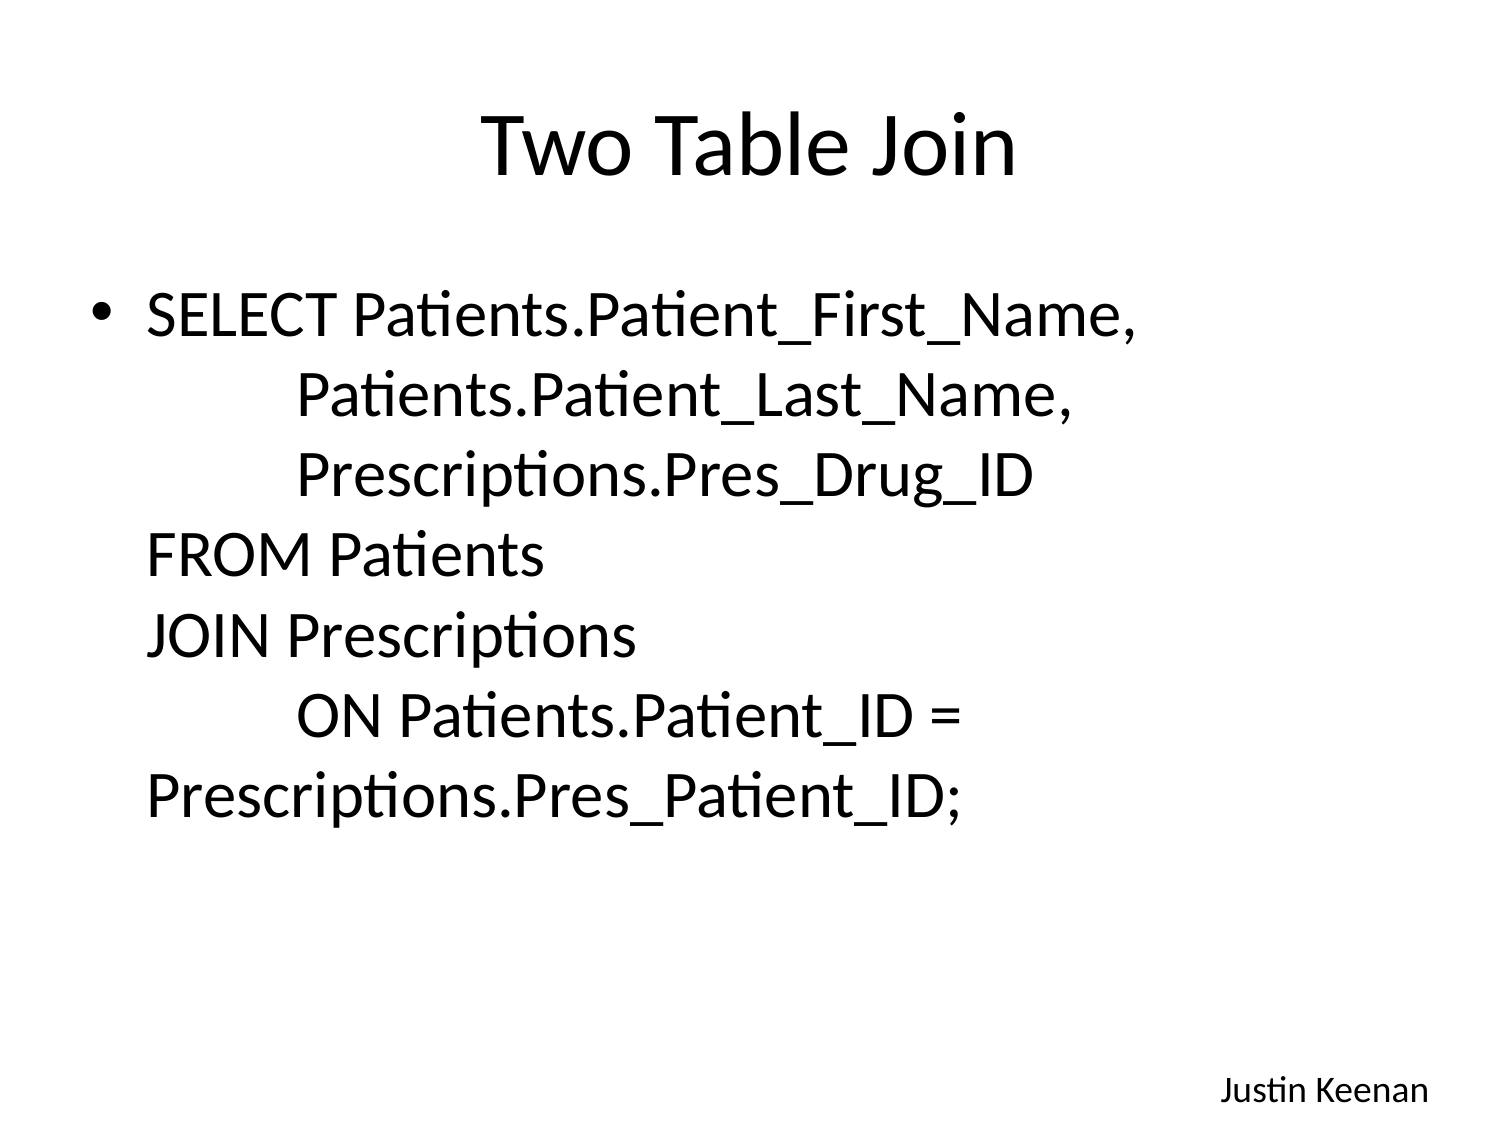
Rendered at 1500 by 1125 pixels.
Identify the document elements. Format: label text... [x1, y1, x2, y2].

list SELECT Patients.Patient_First_Name, Patients.Patient_Last_Name, Prescriptions.Pres_Drug_ID FROM Patients JOIN Prescriptions ON Patients.Patient_ID = Prescriptions.Pres_Patient_ID; [75, 262, 1425, 1005]
text_box Justin Keenan [1205, 1057, 1445, 1118]
title Two Table Join [75, 45, 1425, 233]
